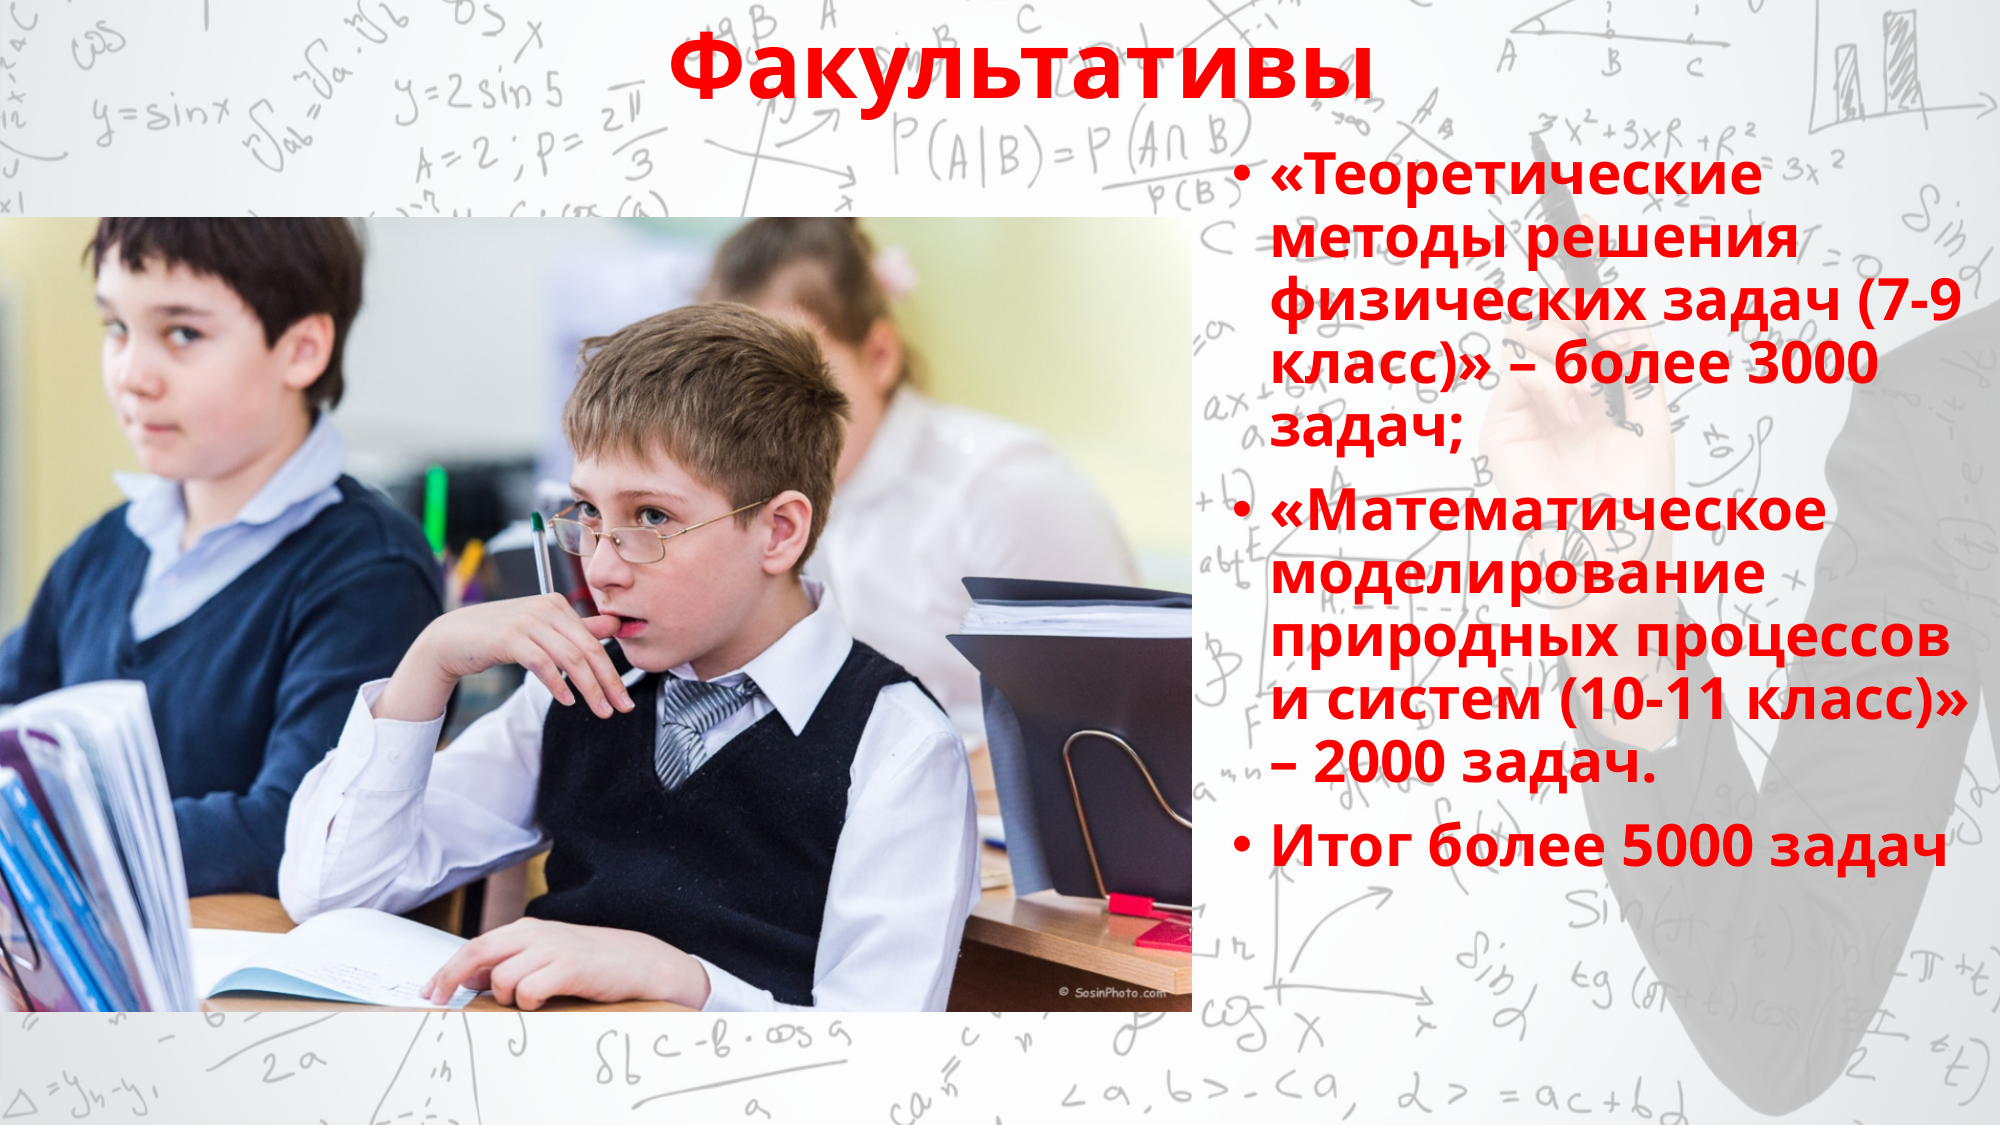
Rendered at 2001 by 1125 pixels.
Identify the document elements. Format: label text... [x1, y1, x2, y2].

title Факультативы [160, 0, 1886, 137]
picture [0, 217, 1192, 1012]
list «Теоретические методы решения физических задач (7-9 класс)» – более 3000 задач; «Математическое моделирование природных процессов и систем (10-11 класс)» – 2000 задач. Итог более 5000 задач [1216, 136, 2000, 1093]
